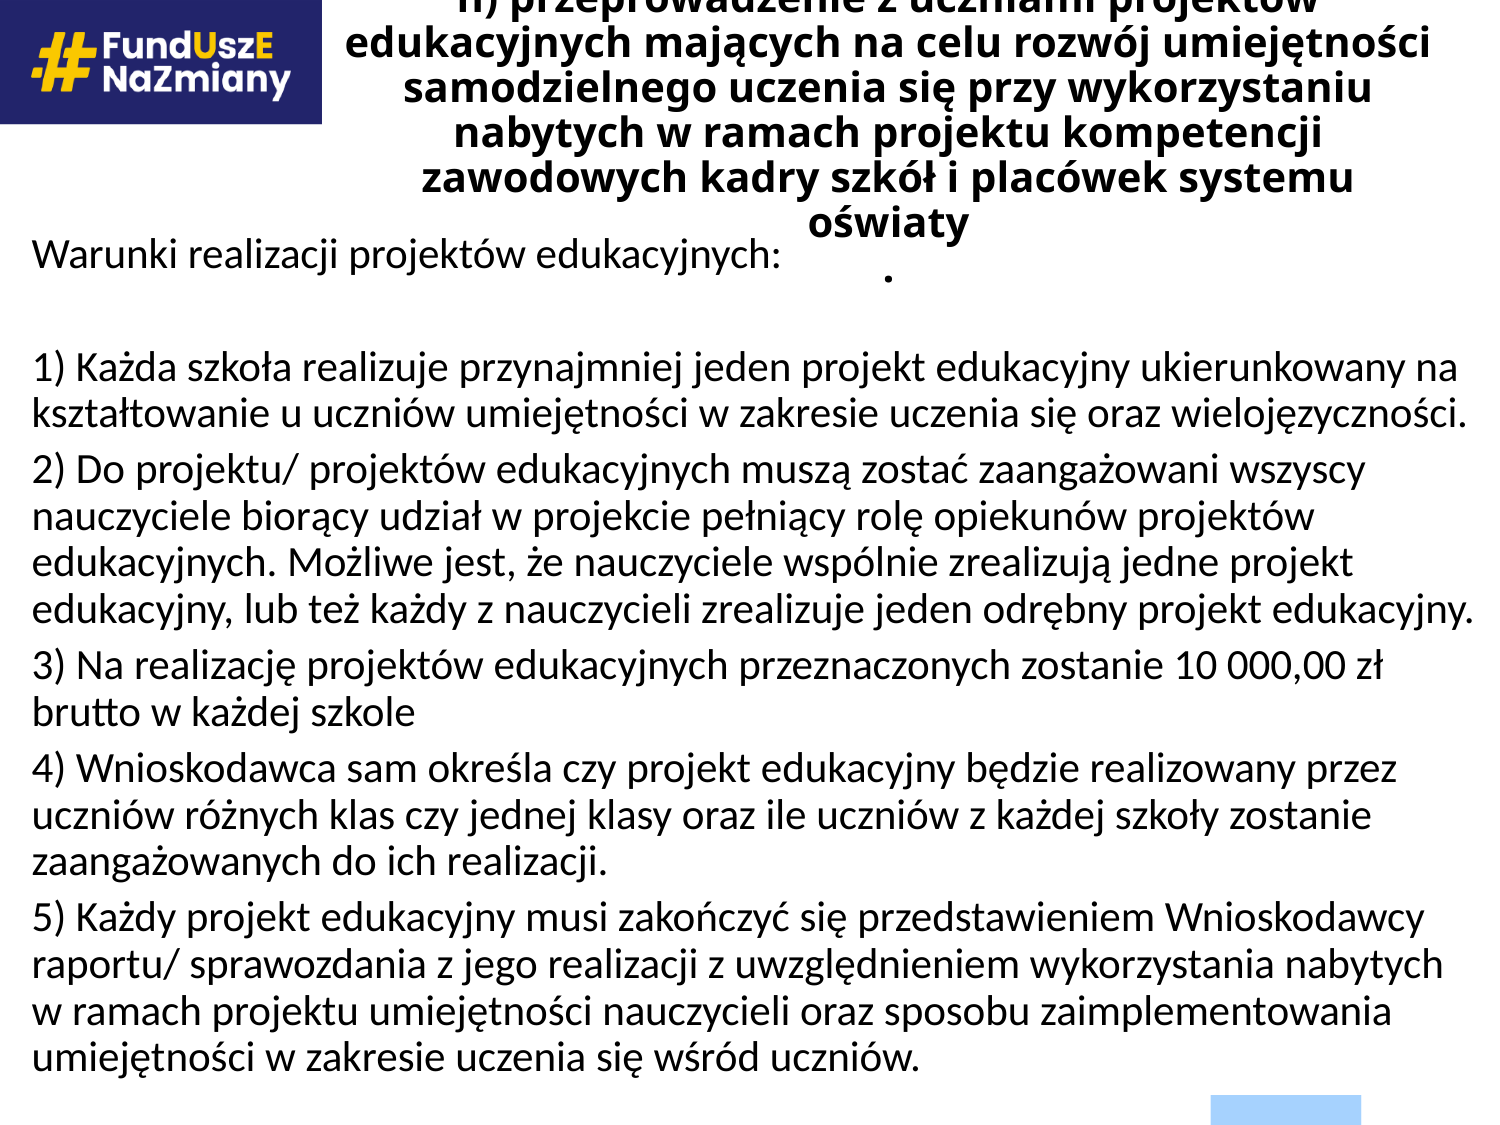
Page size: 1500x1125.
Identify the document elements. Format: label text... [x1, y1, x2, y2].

title h) przeprowadzenie z uczniami projektów edukacyjnych mających na celu rozwój umiejętności samodzielnego uczenia się przy wykorzystaniu nabytych w ramach projektu kompetencji zawodowych kadry szkół i placówek systemu oświaty . [324, 44, 1453, 223]
list Warunki realizacji projektów edukacyjnych: 1) Każda szkoła realizuje przynajmniej jeden projekt edukacyjny ukierunkowany na kształtowanie u uczniów umiejętności w zakresie uczenia się oraz wielojęzyczności. 2) Do projektu/ projektów edukacyjnych muszą zostać zaangażowani wszyscy nauczyciele biorący udział w projekcie pełniący rolę opiekunów projektów edukacyjnych. Możliwe jest, że nauczyciele wspólnie zrealizują jedne projekt edukacyjny, lub też każdy z nauczycieli zrealizuje jeden odrębny projekt edukacyjny. 3) Na realizację projektów edukacyjnych przeznaczonych zostanie 10 000,00 zł brutto w każdej szkole 4) Wnioskodawca sam określa czy projekt edukacyjny będzie realizowany przez uczniów różnych klas czy jednej klasy oraz ile uczniów z każdej szkoły zostanie zaangażowanych do ich realizacji. 5) Każdy projekt edukacyjny musi zakończyć się przedstawieniem Wnioskodawcy raportu/ sprawozdania z jego realizacji z uwzględnieniem wykorzystania nabytych w ramach projektu umiejętności nauczycieli oraz sposobu zaimplementowania umiejętności w zakresie uczenia się wśród uczniów. [16, 223, 1500, 1125]
picture [0, 0, 1500, 1125]
